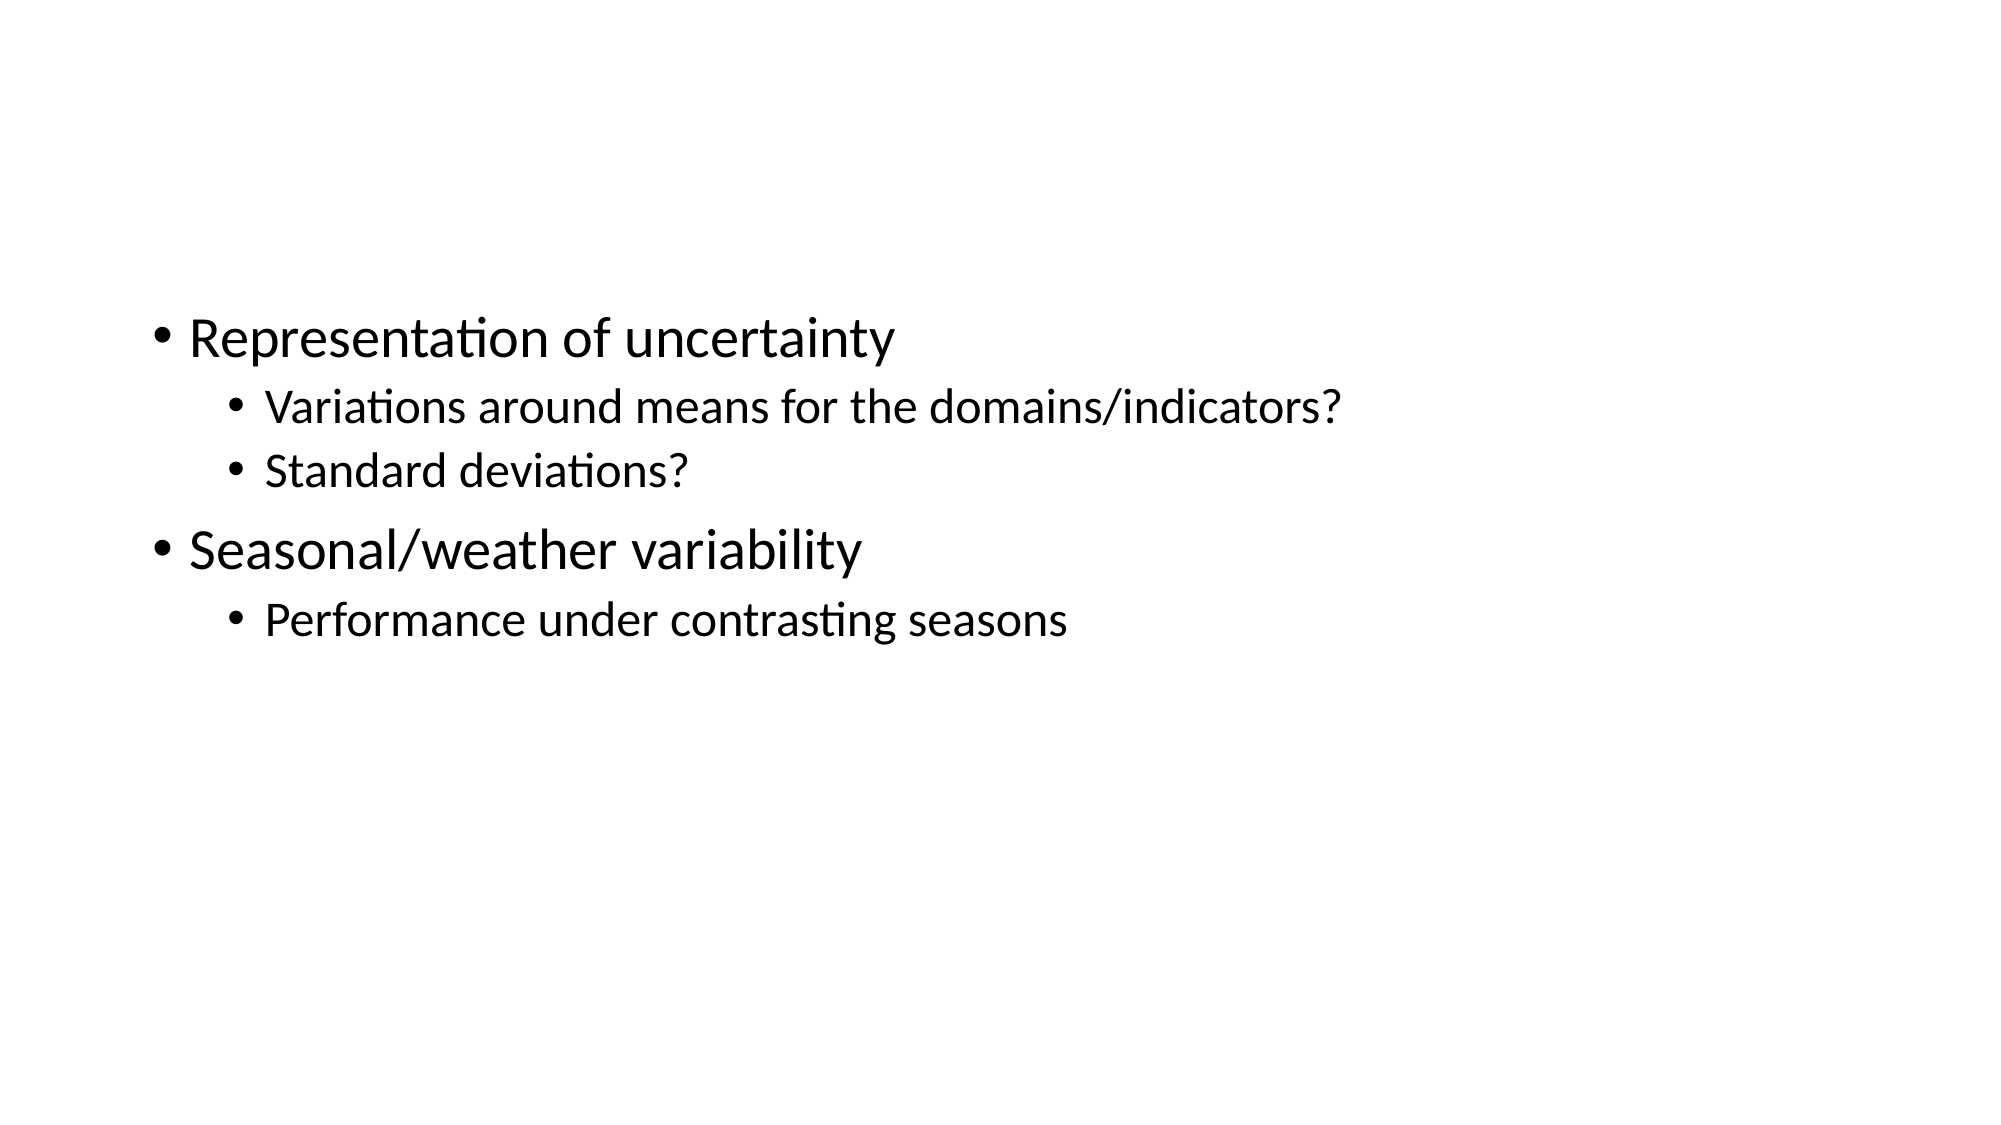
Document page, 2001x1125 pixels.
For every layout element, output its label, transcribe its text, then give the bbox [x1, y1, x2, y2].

list Representation of uncertainty Variations around means for the domains/indicators? Standard deviations? Seasonal/weather variability Performance under contrasting seasons [137, 299, 1863, 1014]
